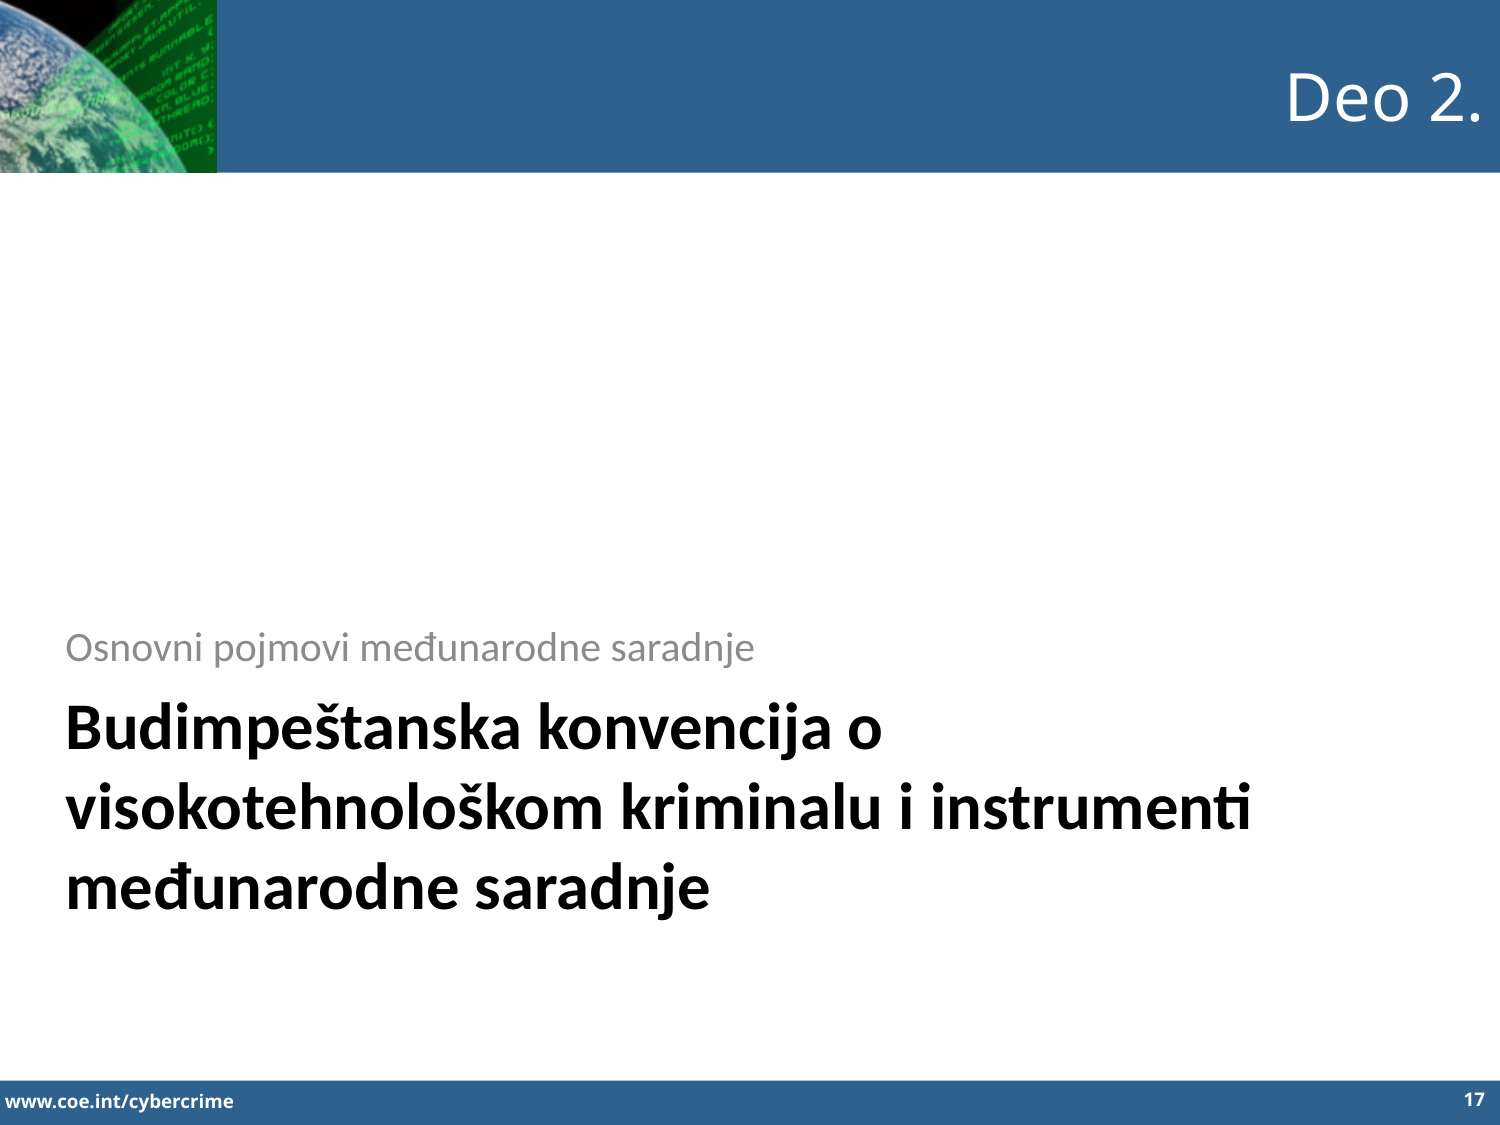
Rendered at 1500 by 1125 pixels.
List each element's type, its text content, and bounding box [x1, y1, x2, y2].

text_box Deo 2. [309, 18, 1500, 171]
picture [0, 1, 217, 173]
text_box Osnovni pojmovi međunarodne saradnje [50, 617, 1326, 676]
text_box Budimpeštanska konvencija o visokotehnološkom kriminalu i instrumenti međunarodne saradnje [50, 675, 1450, 930]
slide_number 17 [1149, 1079, 1500, 1125]
